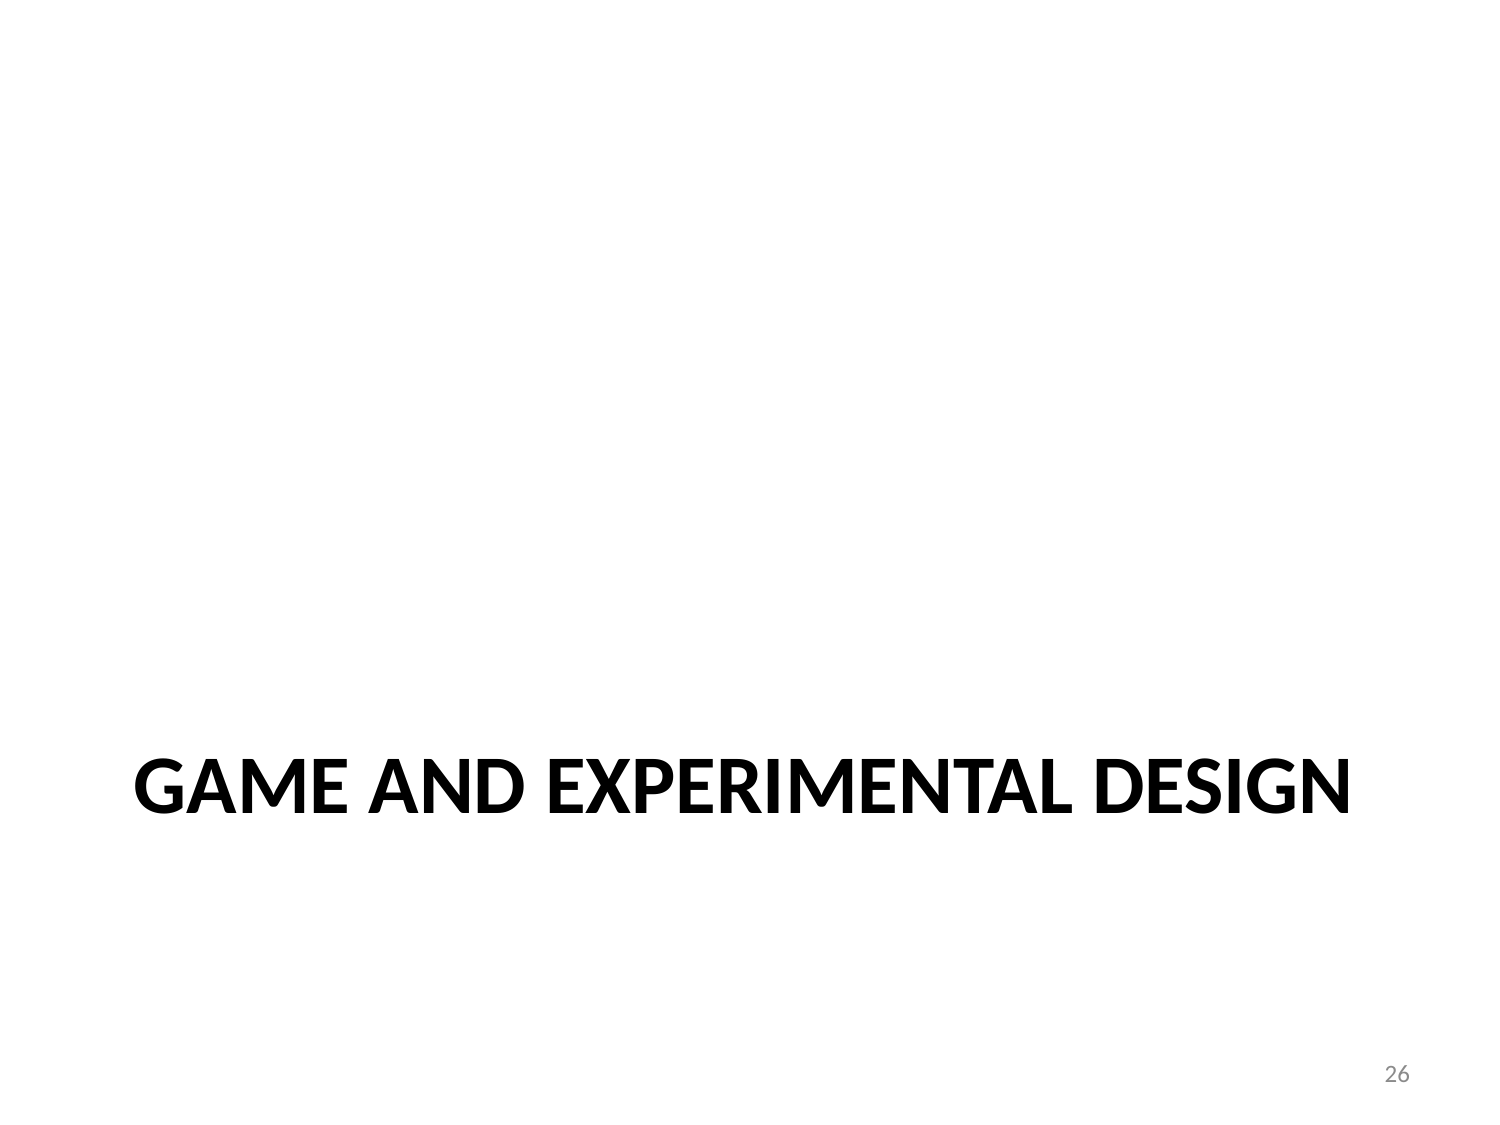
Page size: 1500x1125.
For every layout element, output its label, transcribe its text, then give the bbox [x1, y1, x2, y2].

title Game and Experimental Design [118, 722, 1394, 947]
slide_number 26 [1074, 1042, 1425, 1103]
